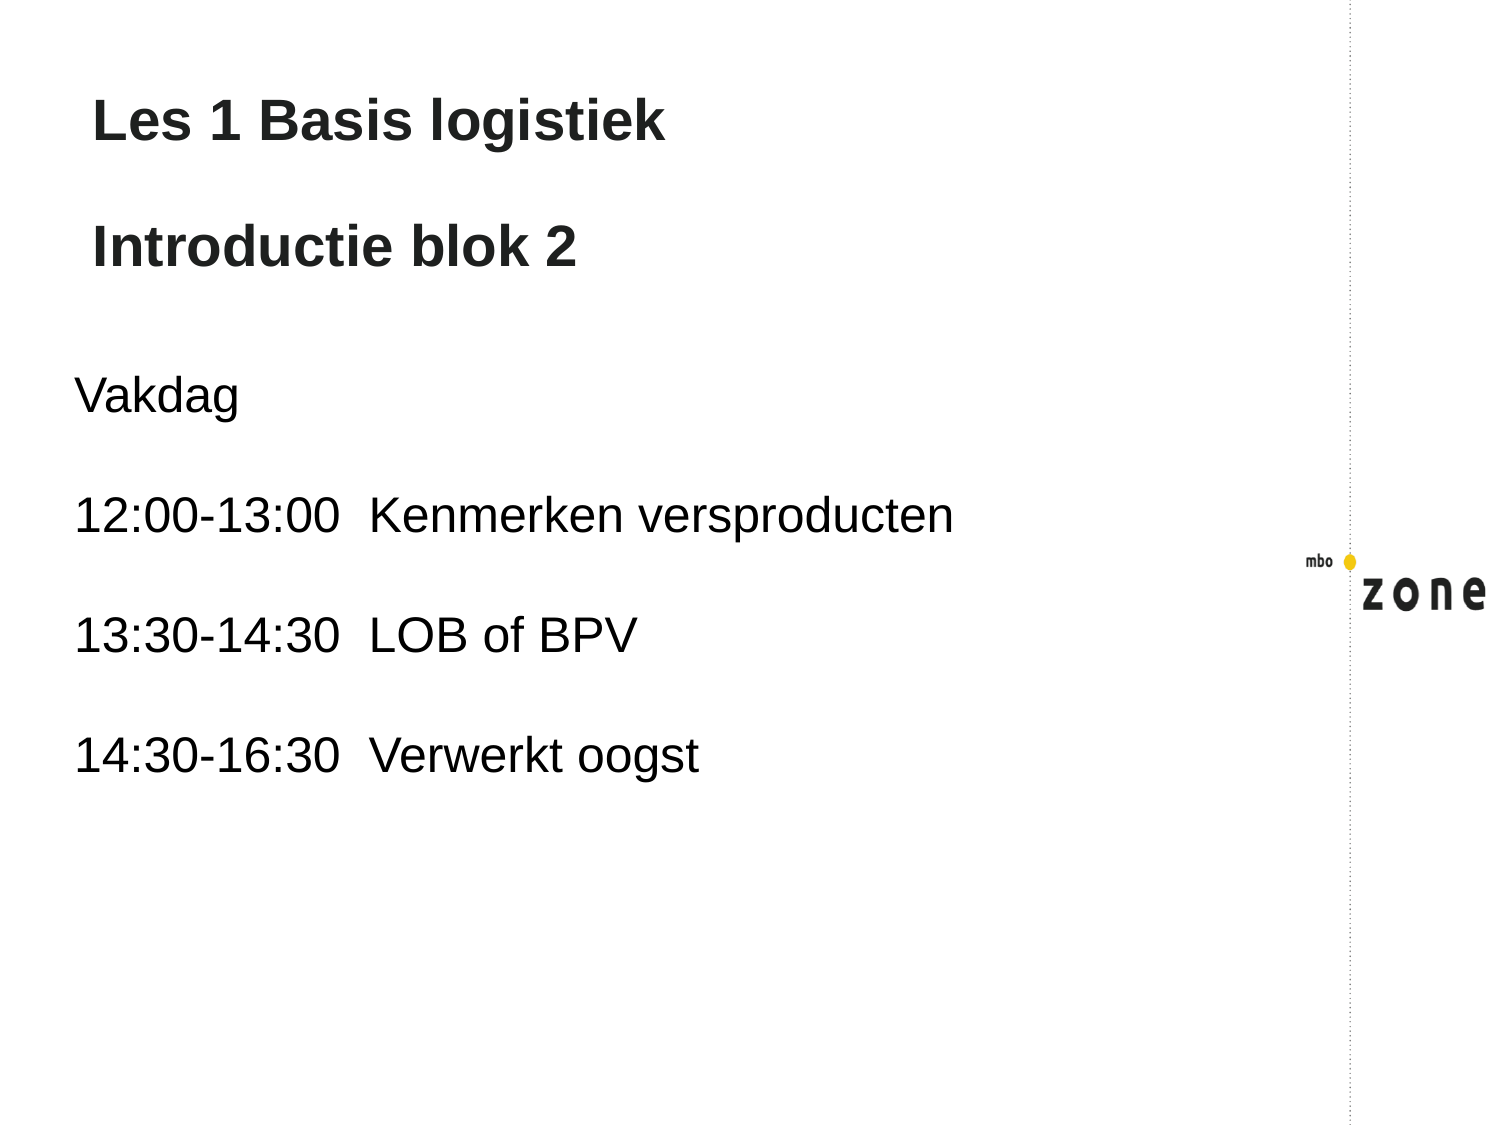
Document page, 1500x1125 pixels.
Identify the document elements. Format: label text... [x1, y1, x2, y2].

picture [1197, 0, 1500, 1125]
text_box Vakdag 12:00-13:00 Kenmerken versproducten 13:30-14:30 LOB of BPV 14:30-16:30 Verwerkt oogst [59, 354, 1276, 790]
title Les 1 Basis logistiek Introductie blok 2 [93, 89, 1471, 267]
